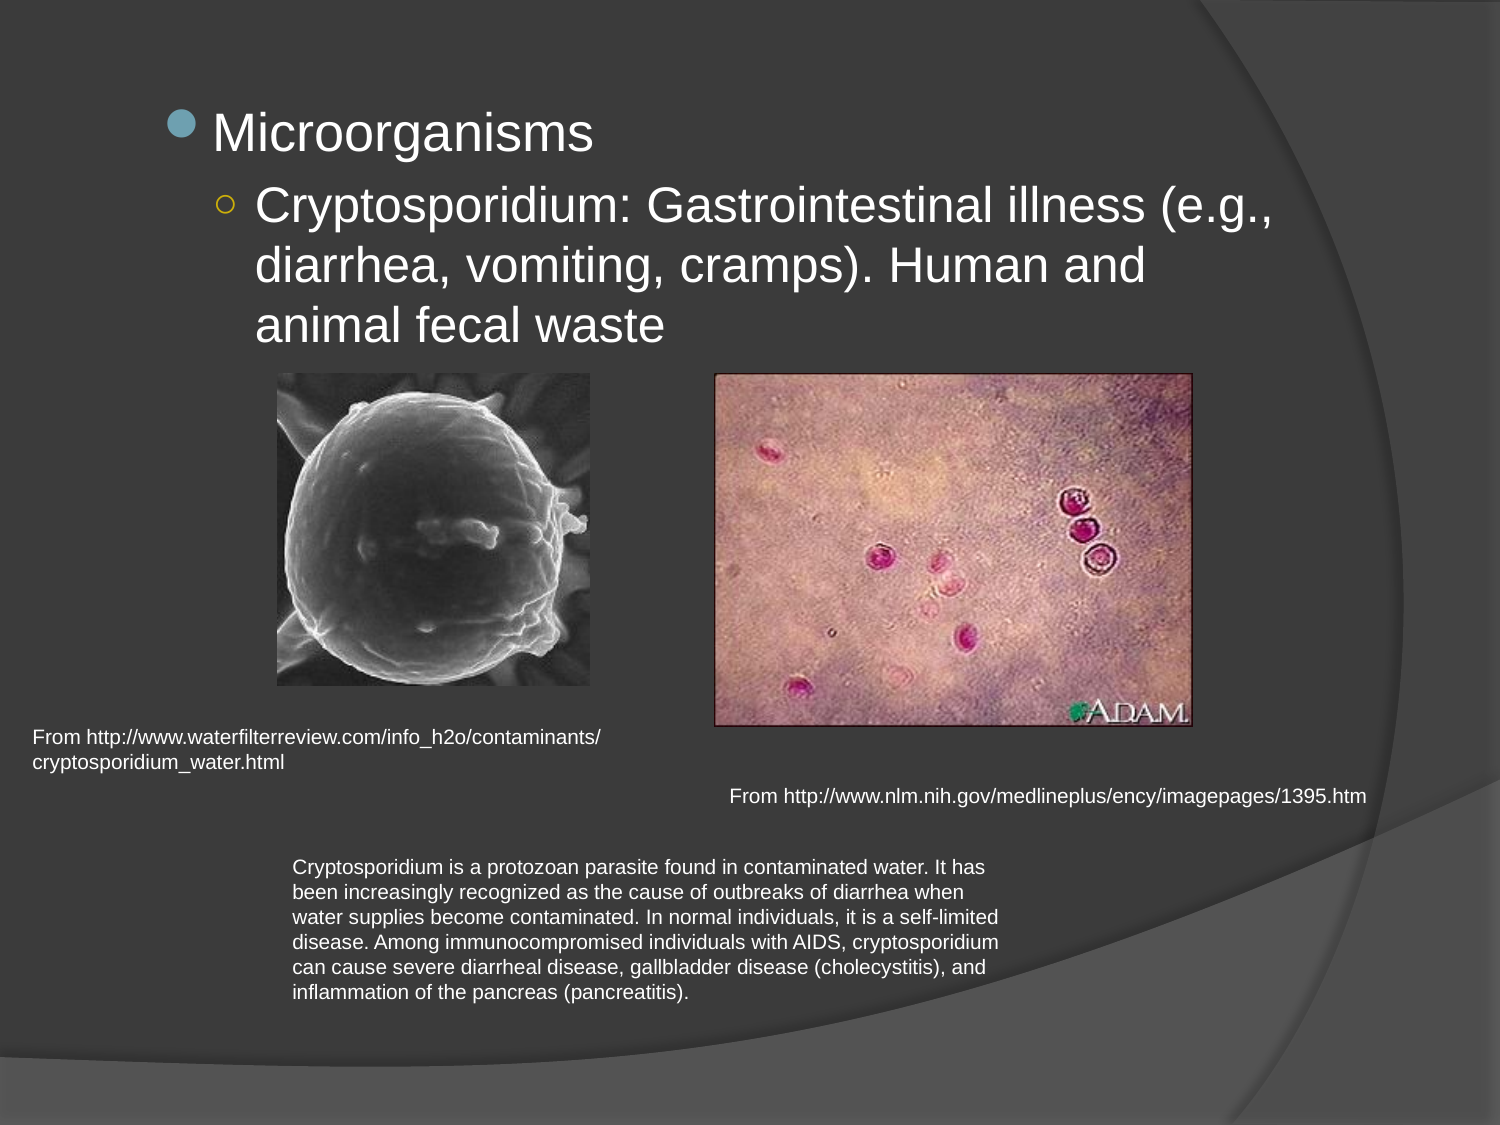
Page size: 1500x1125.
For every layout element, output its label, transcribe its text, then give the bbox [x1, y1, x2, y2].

text_box From http://www.waterfilterreview.com/info_h2o/contaminants/cryptosporidium_water.html [17, 715, 827, 781]
list Microorganisms Cryptosporidium: Gastrointestinal illness (e.g., diarrhea, vomiting, cramps). Human and animal fecal waste [75, 90, 1300, 775]
picture [714, 373, 1193, 727]
list Microorganisms Cryptosporidium: Gastrointestinal illness (e.g., diarrhea, vomiting, cramps). Human and animal fecal waste [75, 781, 1300, 846]
picture [277, 373, 591, 687]
text_box Cryptosporidium is a protozoan parasite found in contaminated water. It has been increasingly recognized as the cause of outbreaks of diarrhea when water supplies become contaminated. In normal individuals, it is a self-limited disease. Among immunocompromised individuals with AIDS, cryptosporidium can cause severe diarrheal disease, gallbladder disease (cholecystitis), and inflammation of the pancreas (pancreatitis). [277, 845, 1028, 1011]
text_box From http://www.nlm.nih.gov/medlineplus/ency/imagepages/1395.htm [714, 775, 1465, 815]
